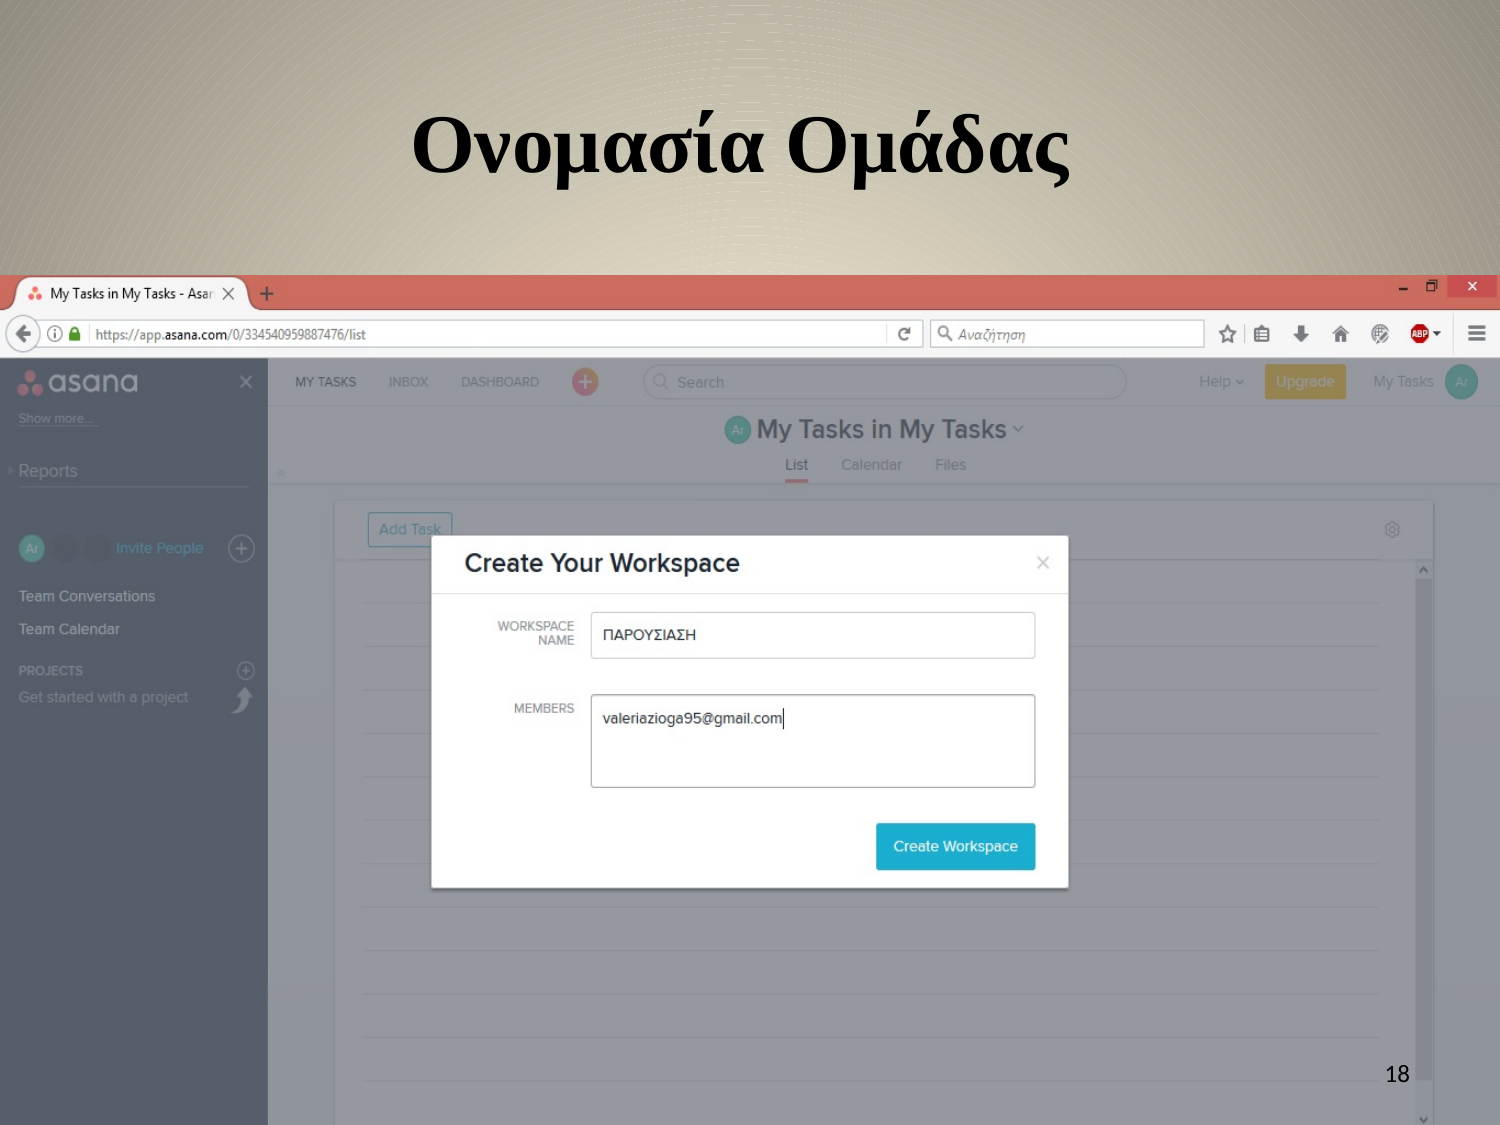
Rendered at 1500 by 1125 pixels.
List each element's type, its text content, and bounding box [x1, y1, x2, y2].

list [0, 275, 1500, 1125]
title Ονομασία Ομάδας [75, 45, 1425, 233]
